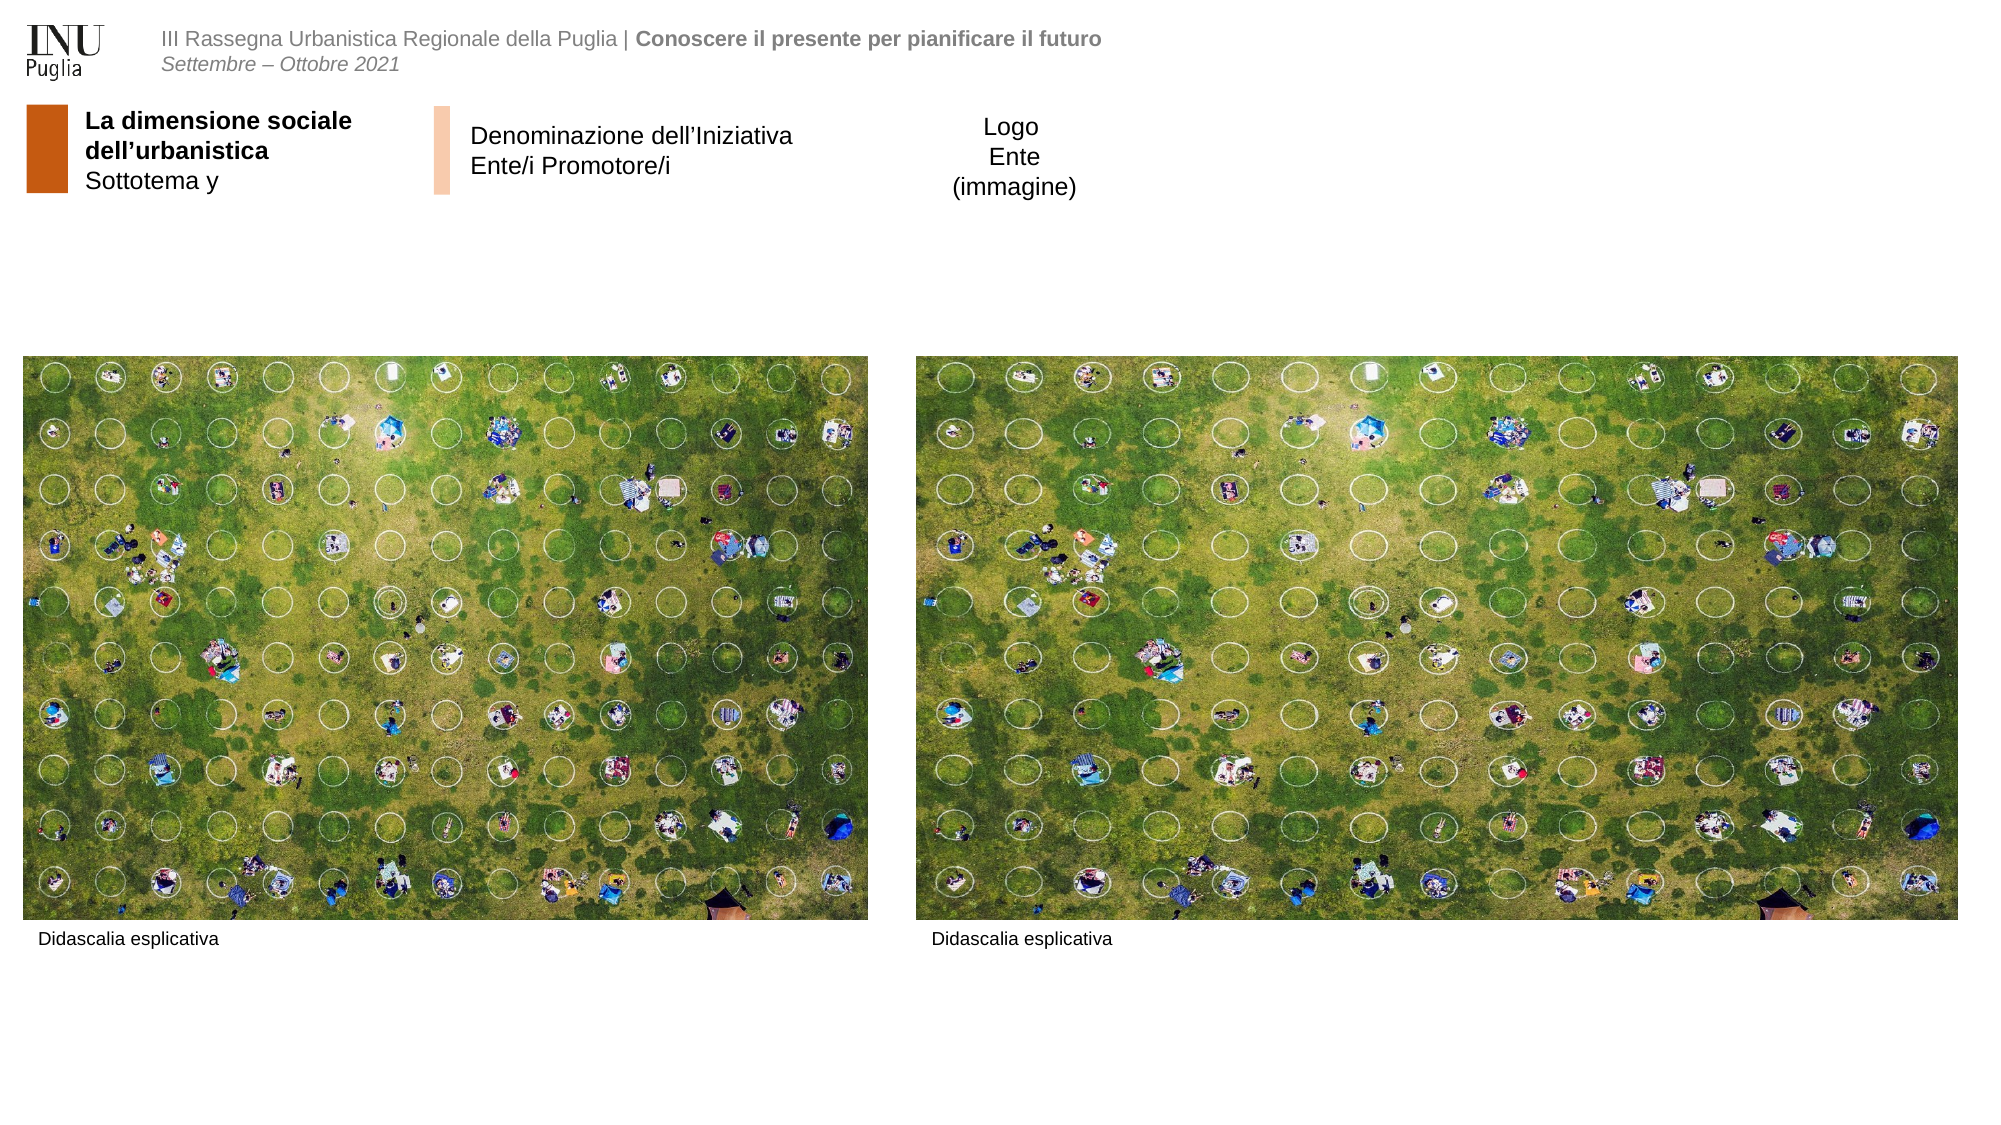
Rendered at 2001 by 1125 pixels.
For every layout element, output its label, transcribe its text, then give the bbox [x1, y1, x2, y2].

text_box Didascalia esplicativa [916, 920, 1420, 957]
text_box III Rassegna Urbanistica Regionale della Puglia | Conoscere il presente per pianificare il futuro Settembre – Ottobre 2021 [202, 16, 1278, 83]
text_box Denominazione dell’Iniziativa Ente/i Promotore/i [455, 112, 886, 188]
picture [23, 4, 202, 95]
text_box [26, 104, 69, 194]
picture [23, 356, 868, 920]
text_box Logo Ente (immagine) [886, 103, 1144, 208]
text_box [433, 105, 451, 196]
picture [916, 356, 1958, 920]
text_box La dimensione sociale dell’urbanistica Sottotema y [70, 96, 429, 202]
text_box Didascalia esplicativa [23, 920, 432, 957]
